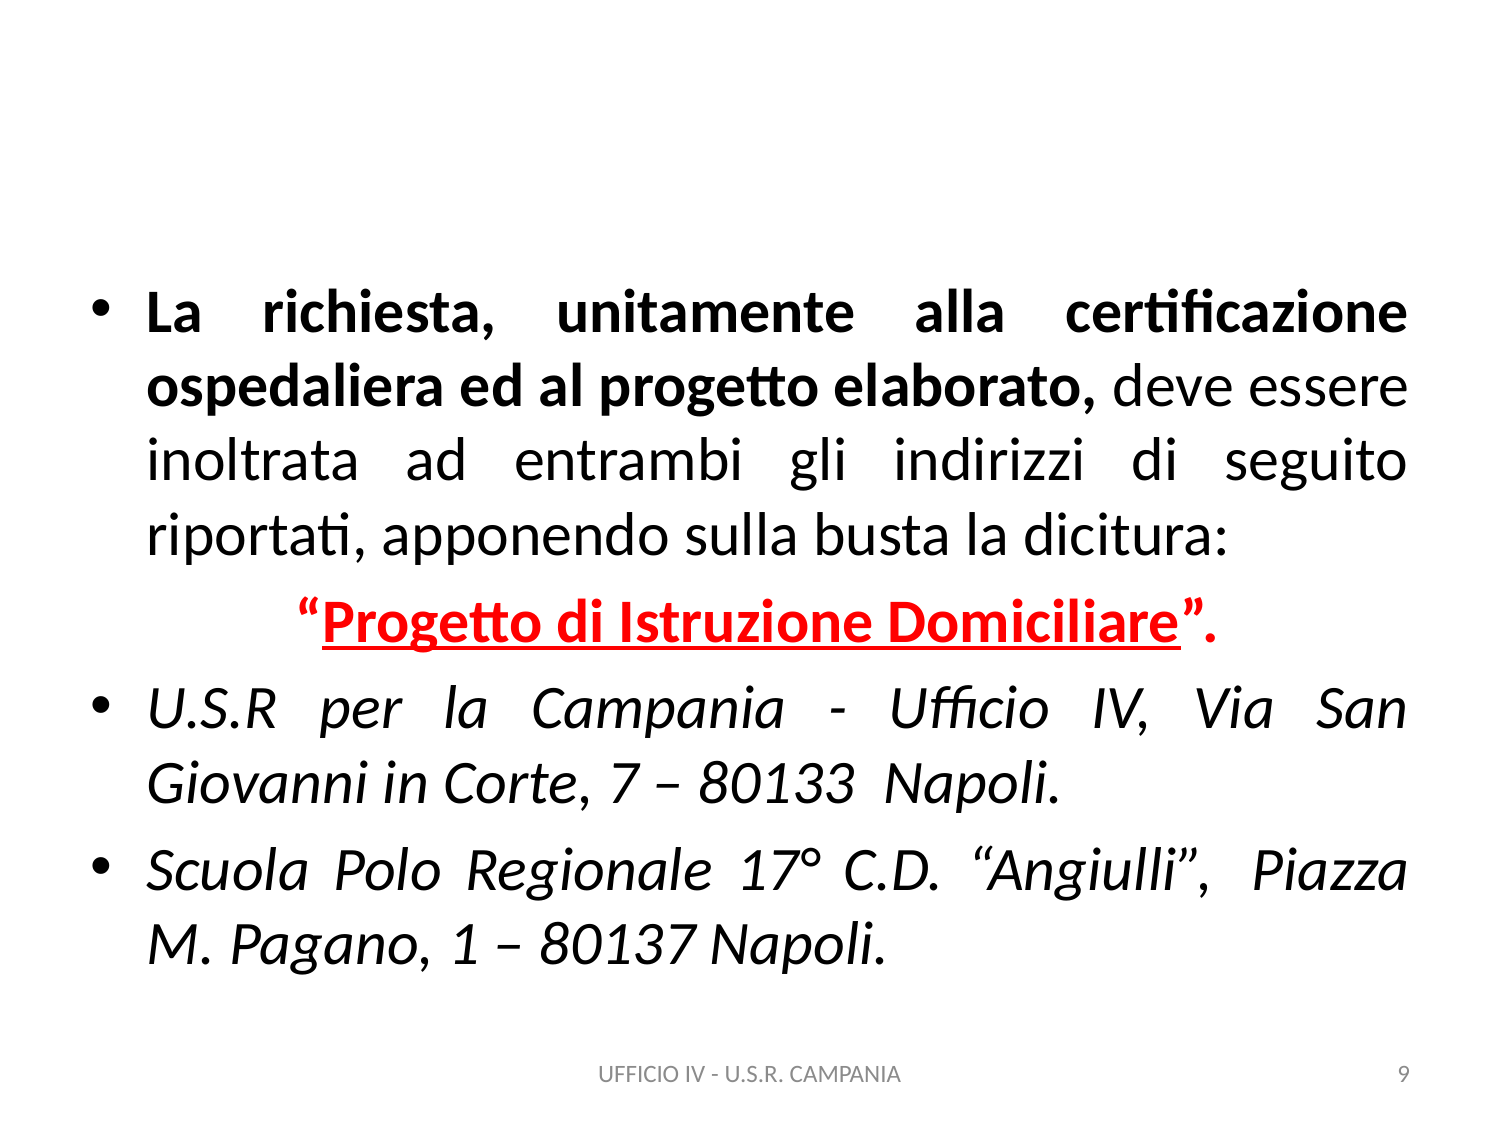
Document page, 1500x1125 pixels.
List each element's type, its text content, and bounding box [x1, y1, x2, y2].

footer UFFICIO IV - U.S.R. CAMPANIA [512, 1042, 988, 1103]
slide_number 9 [1074, 1042, 1425, 1103]
list La richiesta, unitamente alla certificazione ospedaliera ed al progetto elaborato, deve essere inoltrata ad entrambi gli indirizzi di seguito riportati, apponendo sulla busta la dicitura: “Progetto di Istruzione Domiciliare”. U.S.R per la Campania - Ufficio IV, Via San Giovanni in Corte, 7 – 80133 Napoli. Scuola Polo Regionale 17° C.D. “Angiulli”, Piazza M. Pagano, 1 – 80137 Napoli. [75, 262, 1425, 1005]
